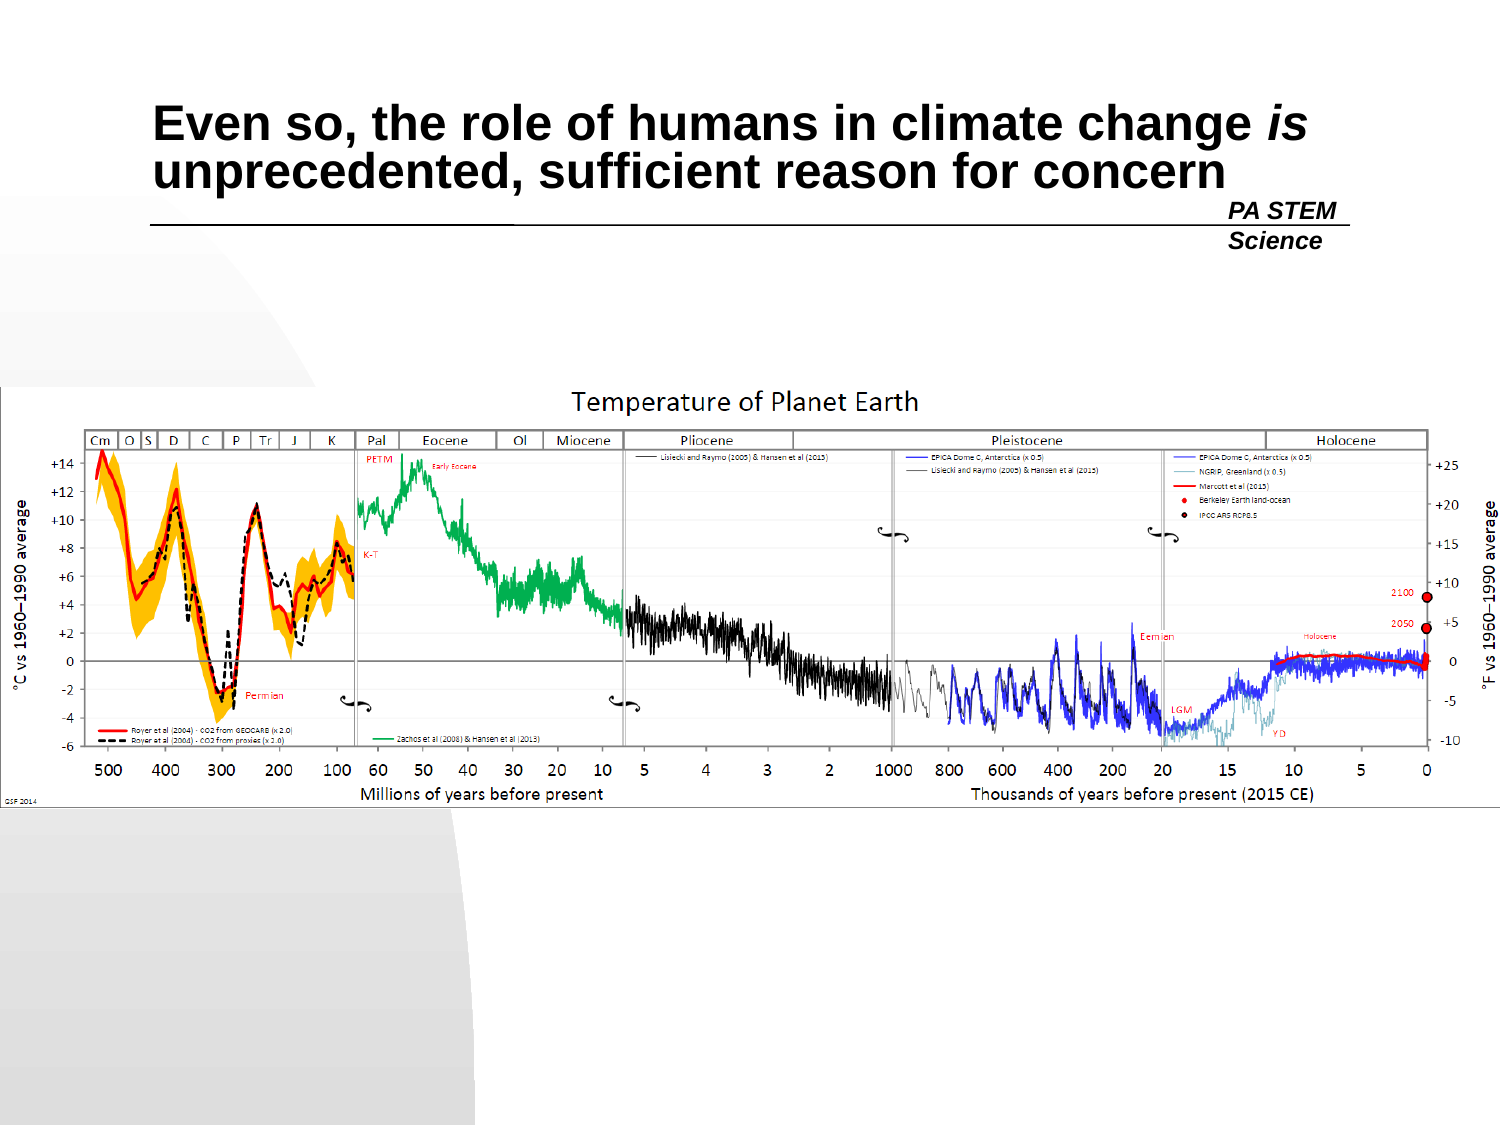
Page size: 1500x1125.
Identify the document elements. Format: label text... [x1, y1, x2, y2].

title Even so, the role of humans in climate change is unprecedented, sufficient reason for concern [137, 49, 1363, 251]
picture [0, 387, 1500, 809]
text_box PA STEM Science [1213, 187, 1352, 263]
